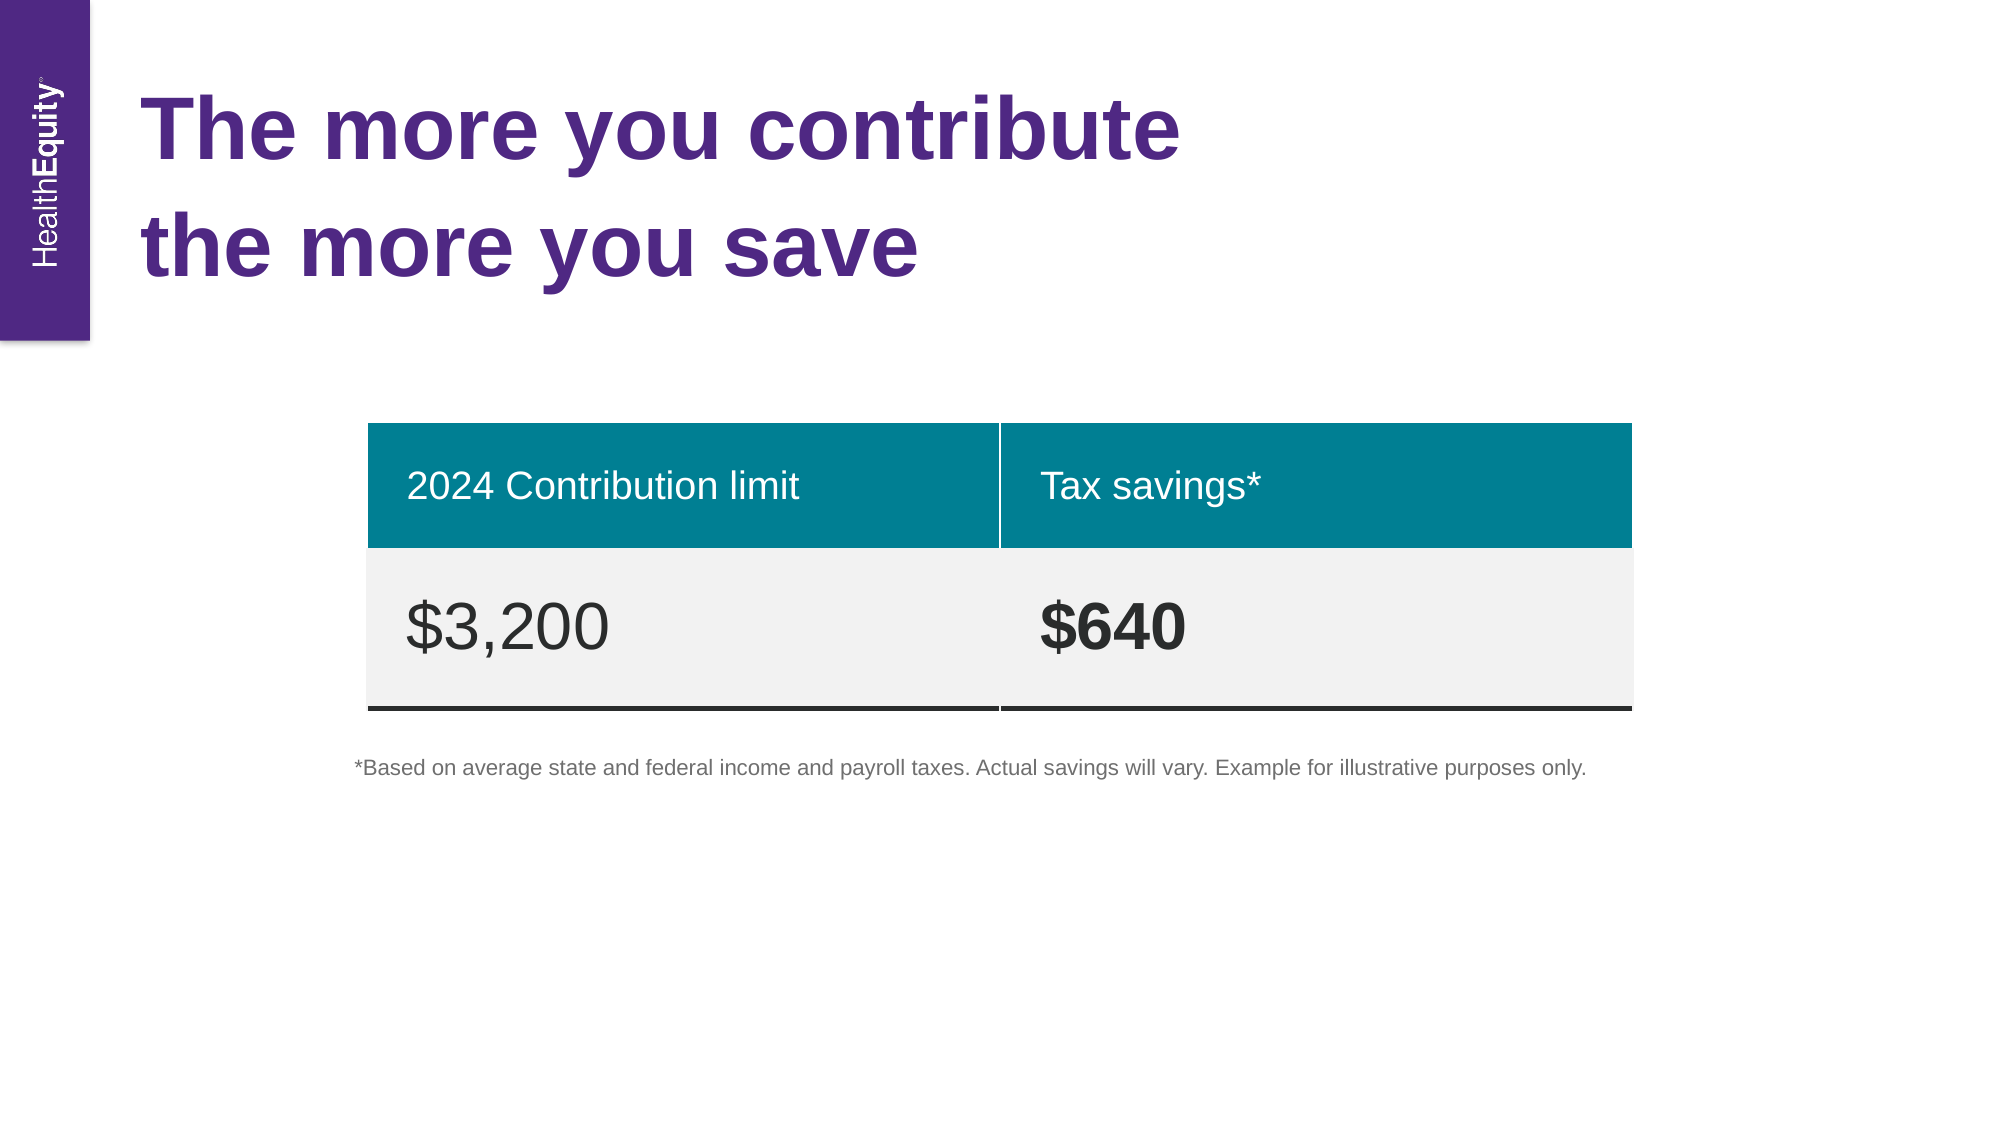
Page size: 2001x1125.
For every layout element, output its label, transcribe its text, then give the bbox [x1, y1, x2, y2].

table_header Tax savings* [1001, 423, 1632, 548]
picture [33, 78, 64, 266]
table_cell $3,200 [368, 550, 999, 706]
table_cell $640 [1001, 550, 1632, 706]
title The more you contribute the more you save [140, 60, 1918, 288]
table_header 2024 Contribution limit [368, 423, 999, 548]
text_box *Based on average state and federal income and payroll taxes. Actual savings will vary. Example for illustrative purposes only. [339, 746, 1673, 788]
